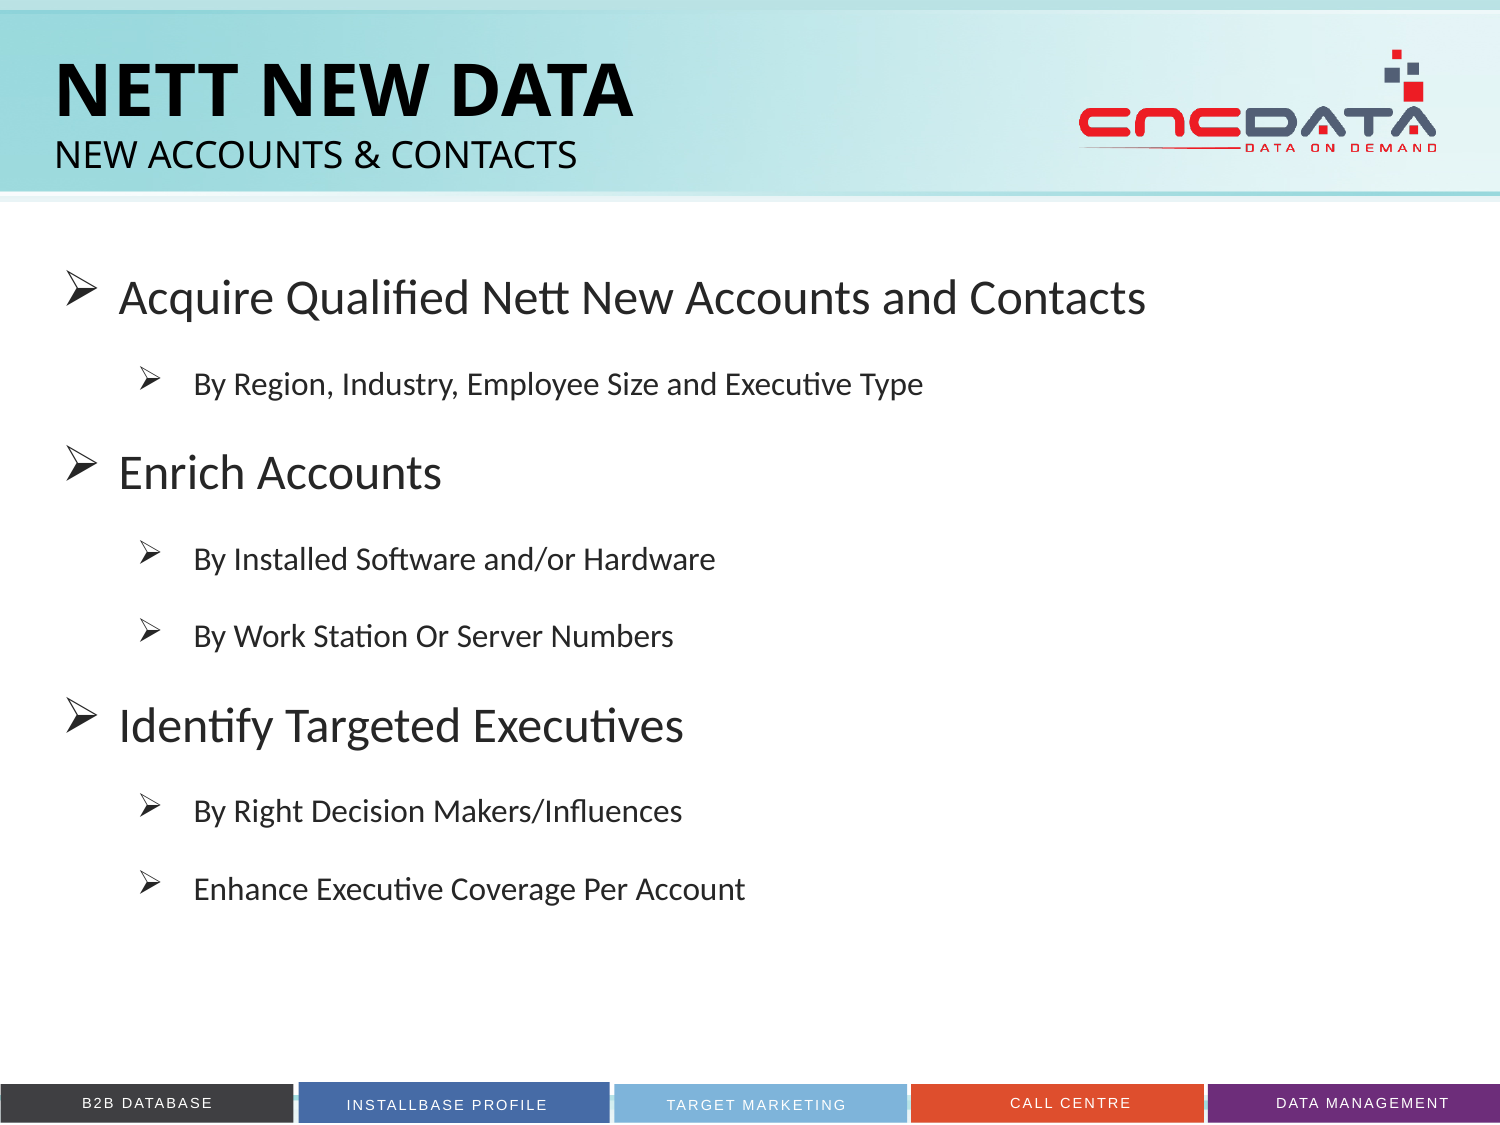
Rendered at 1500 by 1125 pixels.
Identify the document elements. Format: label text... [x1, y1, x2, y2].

text_box Acquire Qualified Nett New Accounts and Contacts By Region, Industry, Employee Size and Executive Type Enrich Accounts By Installed Software and/or Hardware By Work Station Or Server Numbers Identify Targeted Executives By Right Decision Makers/Influences Enhance Executive Coverage Per Account [47, 257, 1352, 915]
picture [610, 1095, 614, 1123]
picture [0, 0, 1500, 202]
picture [294, 1095, 298, 1123]
title NETT NEW DATA NEW Accounts & Contacts [38, 26, 1161, 192]
